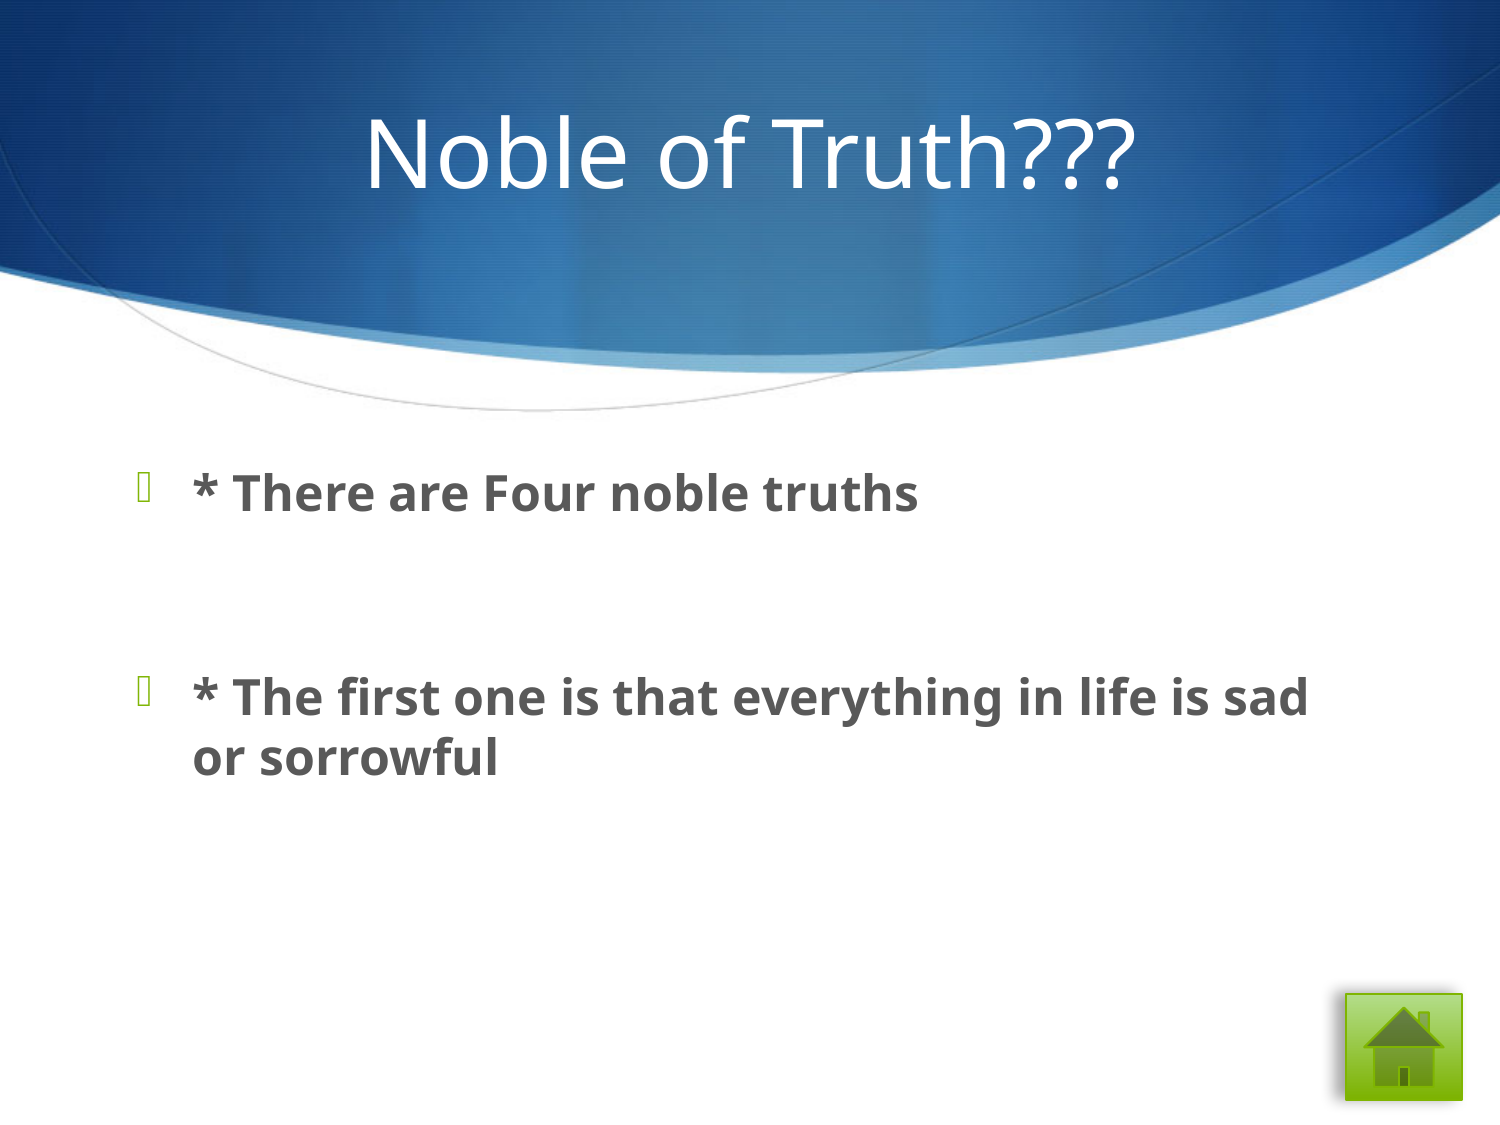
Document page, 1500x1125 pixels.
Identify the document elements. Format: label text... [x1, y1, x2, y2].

text_box [1345, 993, 1463, 1101]
picture [0, 0, 1500, 1125]
title Noble of Truth??? [75, 56, 1425, 245]
list * There are Four noble truths * The first one is that everything in life is sad or sorrowful [121, 454, 1379, 991]
